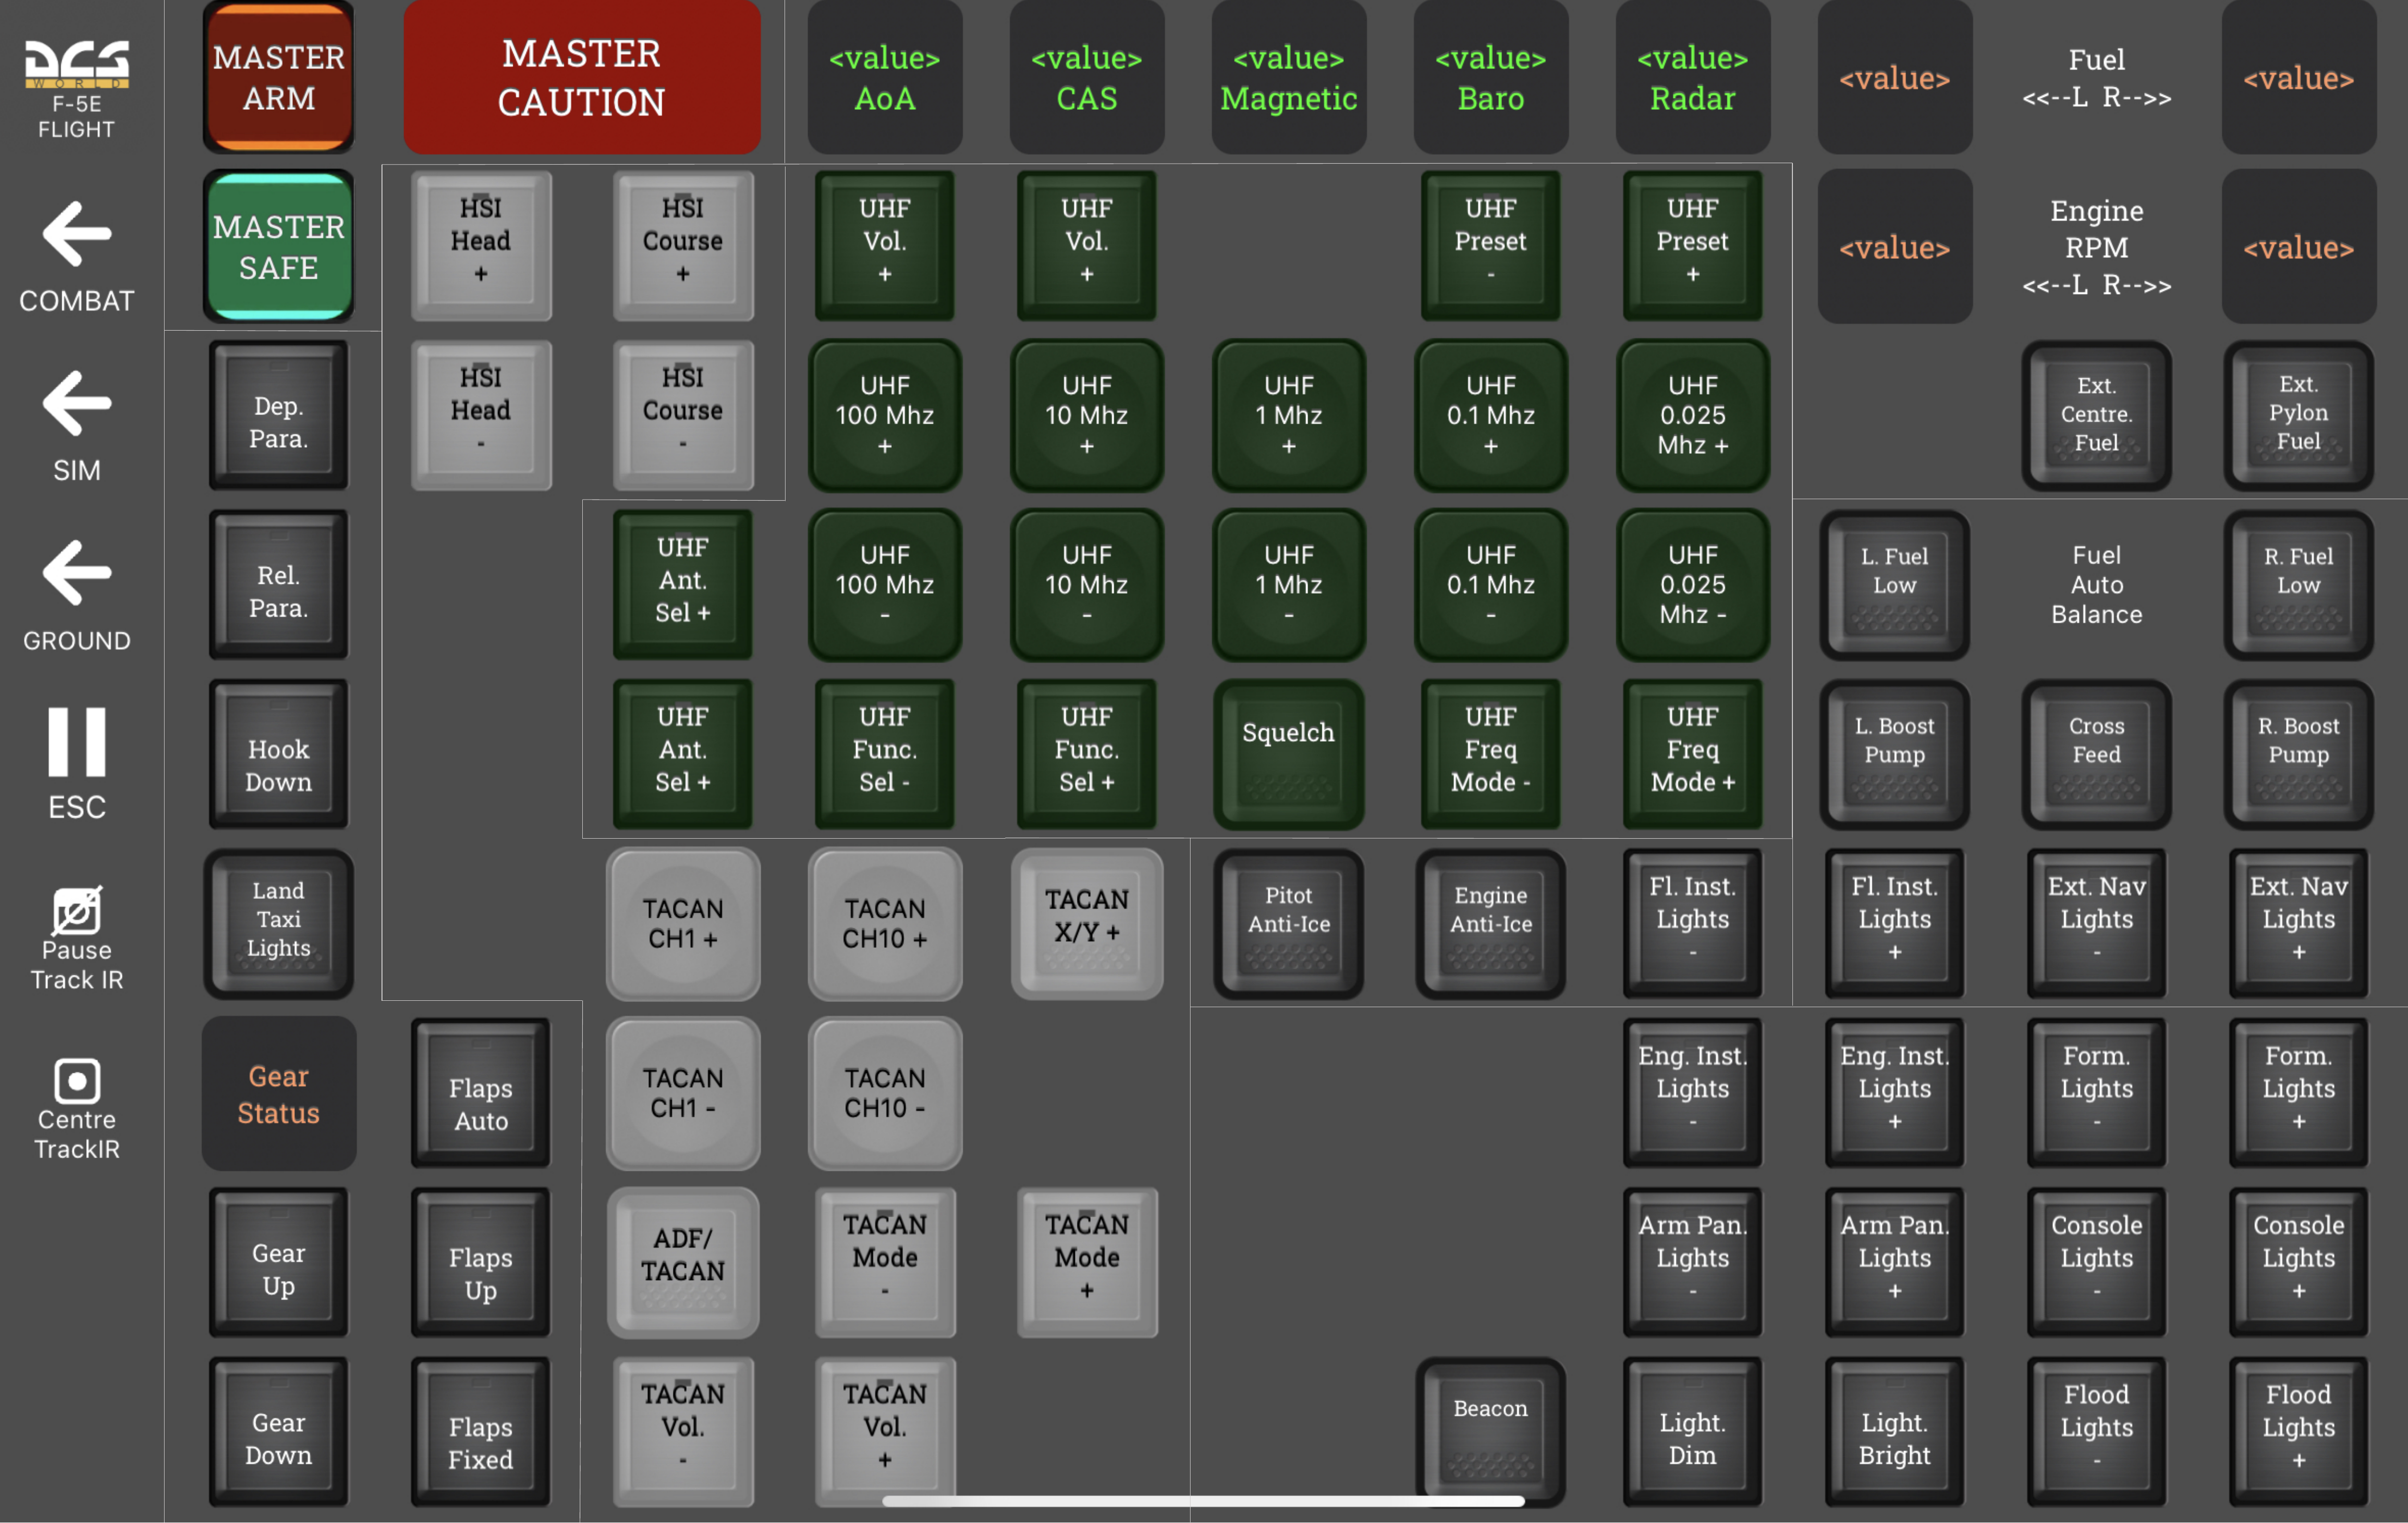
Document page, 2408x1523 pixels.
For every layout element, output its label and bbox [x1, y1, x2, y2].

text_box [381, 163, 1792, 165]
text_box [580, 1000, 583, 1523]
picture [165, 0, 785, 330]
picture [382, 165, 1792, 1523]
picture [165, 331, 580, 1523]
picture [785, 0, 2408, 499]
picture [1191, 1007, 2408, 1523]
picture [1191, 499, 2408, 1007]
picture [0, 0, 164, 1523]
